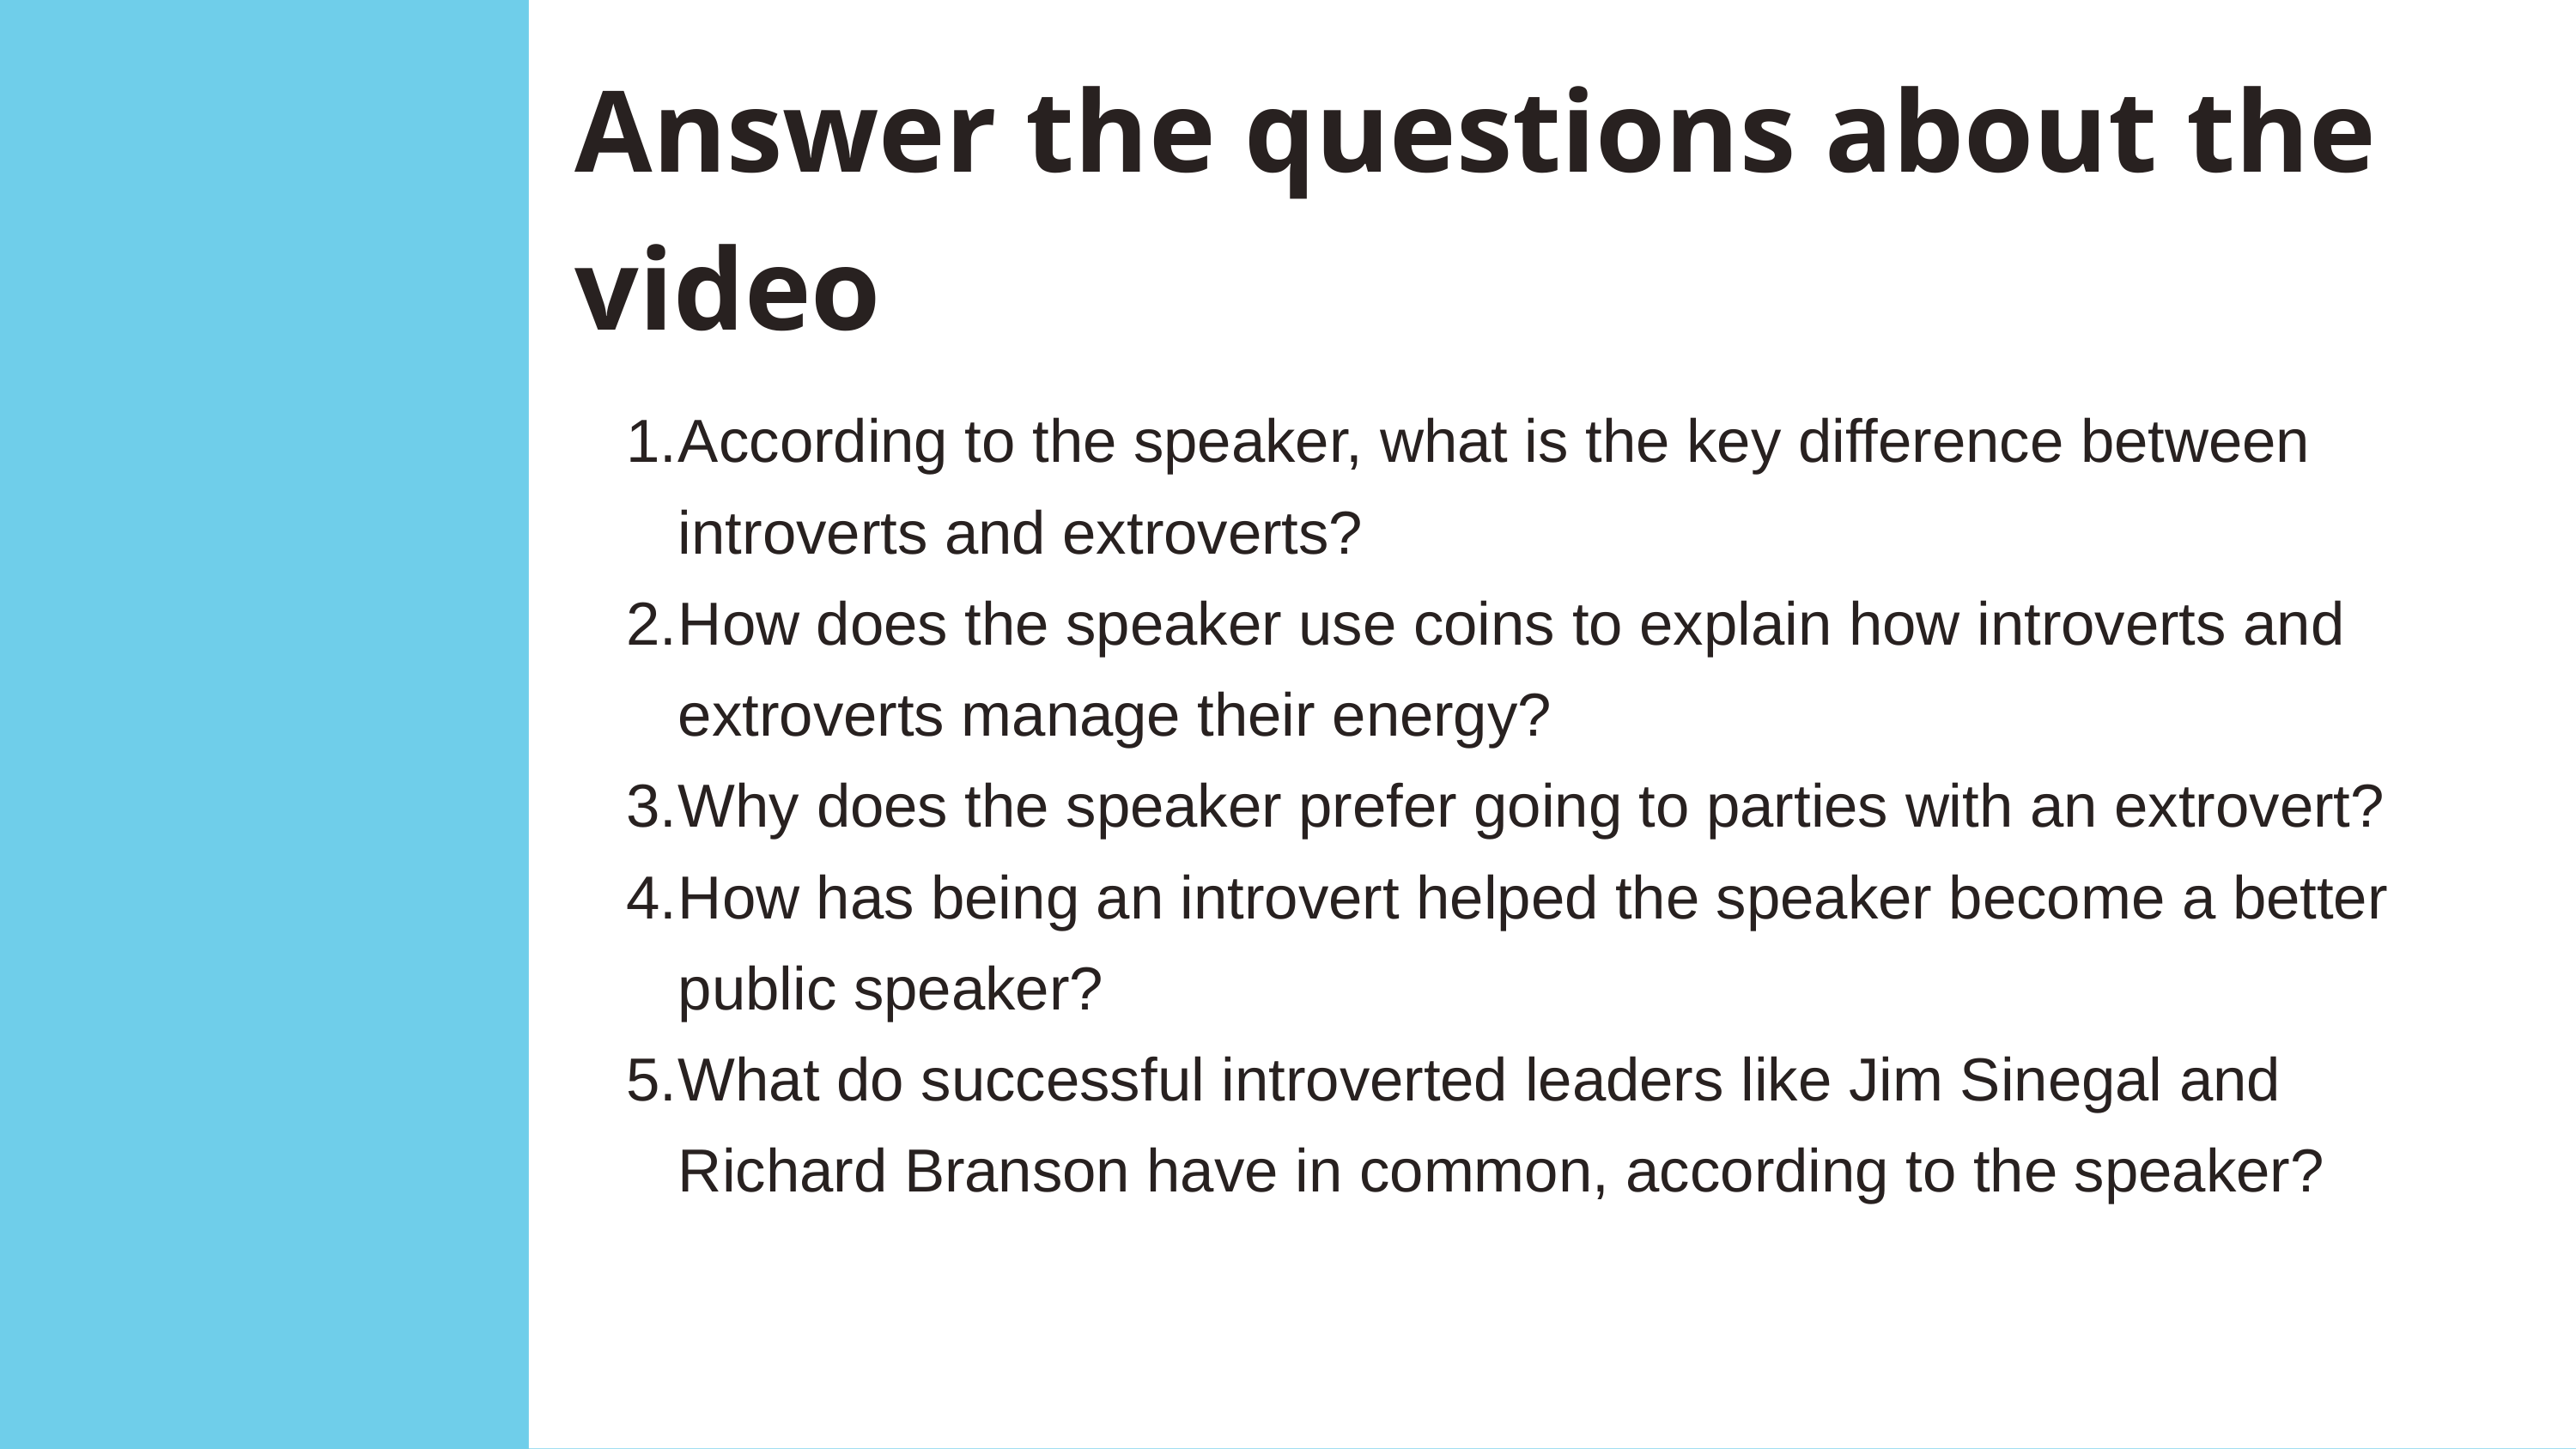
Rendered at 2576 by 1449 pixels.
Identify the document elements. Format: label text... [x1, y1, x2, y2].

text_box Answer the questions about the video [574, 37, 2432, 353]
text_box [528, 0, 2576, 1449]
text_box According to the speaker, what is the key difference between introverts and extroverts? How does the speaker use coins to explain how introverts and extroverts manage their energy? Why does the speaker prefer going to parties with an extrovert? How has being an introvert helped the speaker become a better public speaker? What do successful introverted leaders like Jim Sinegal and Richard Branson have in common, according to the speaker? [574, 383, 2432, 1205]
